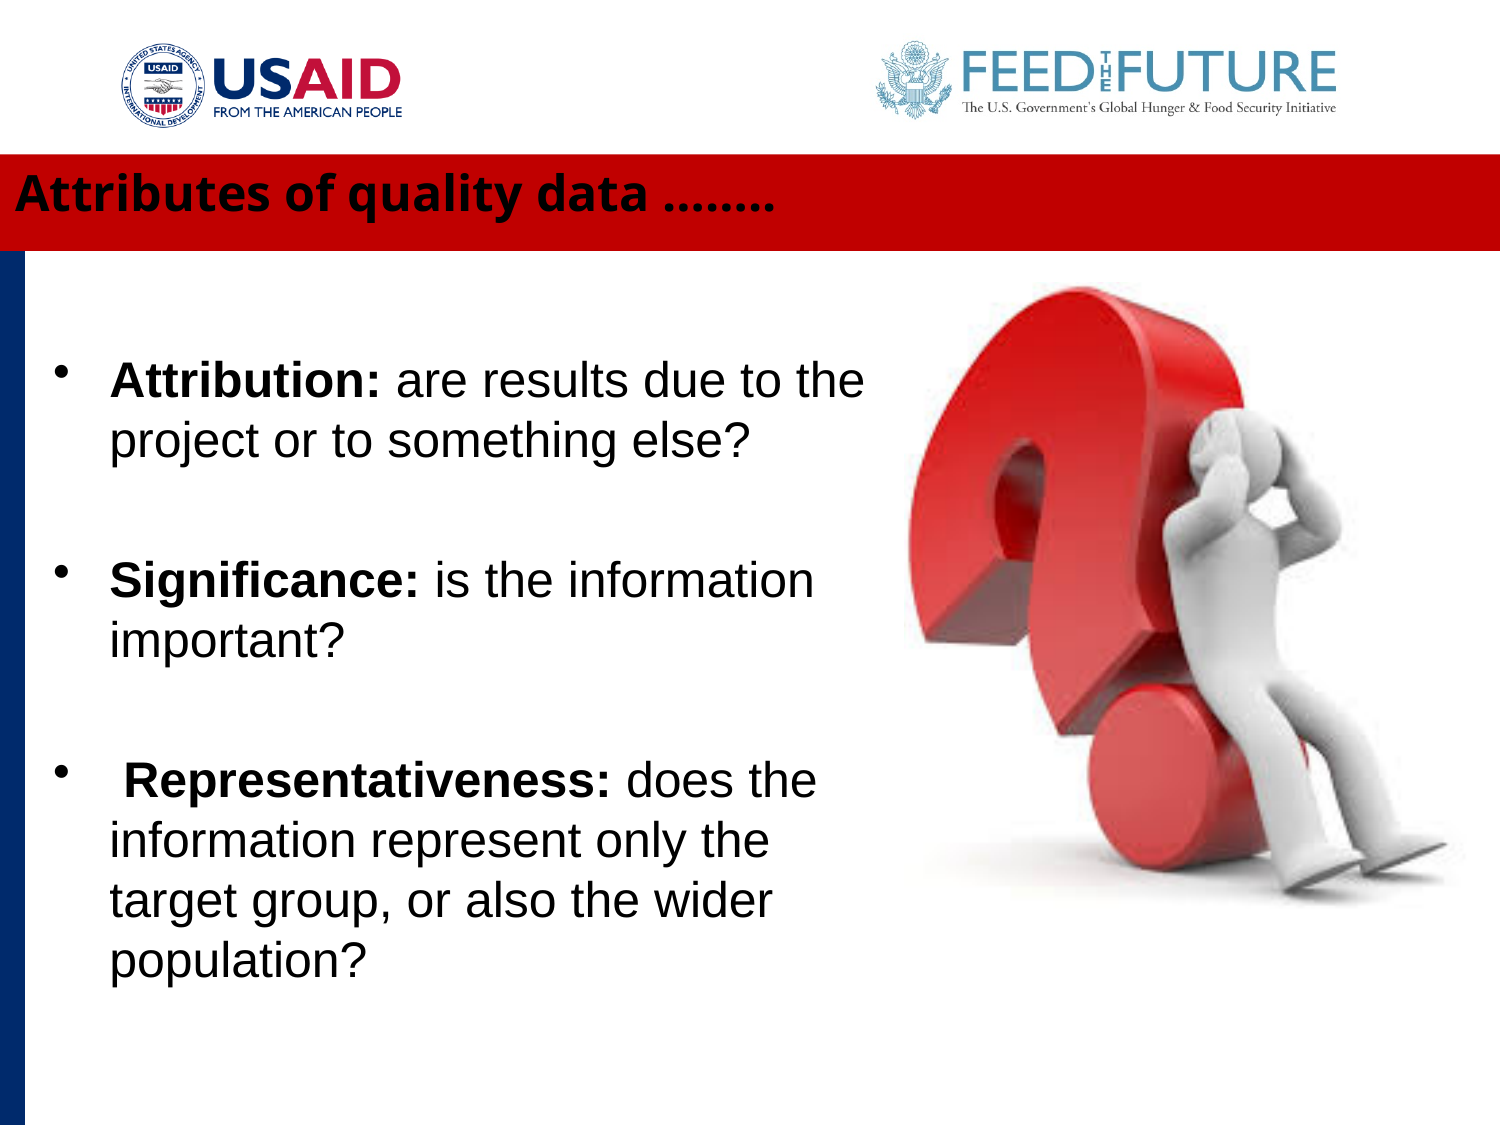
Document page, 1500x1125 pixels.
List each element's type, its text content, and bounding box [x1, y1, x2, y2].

picture [837, 11, 1378, 152]
title Attributes of quality data …….. [0, 154, 1500, 251]
picture [80, 17, 442, 154]
list Attribution: are results due to the project or to something else? Significance: is the information important? Representativeness: does the information represent only the target group, or also the wider population? [38, 340, 899, 876]
picture [904, 282, 1469, 933]
